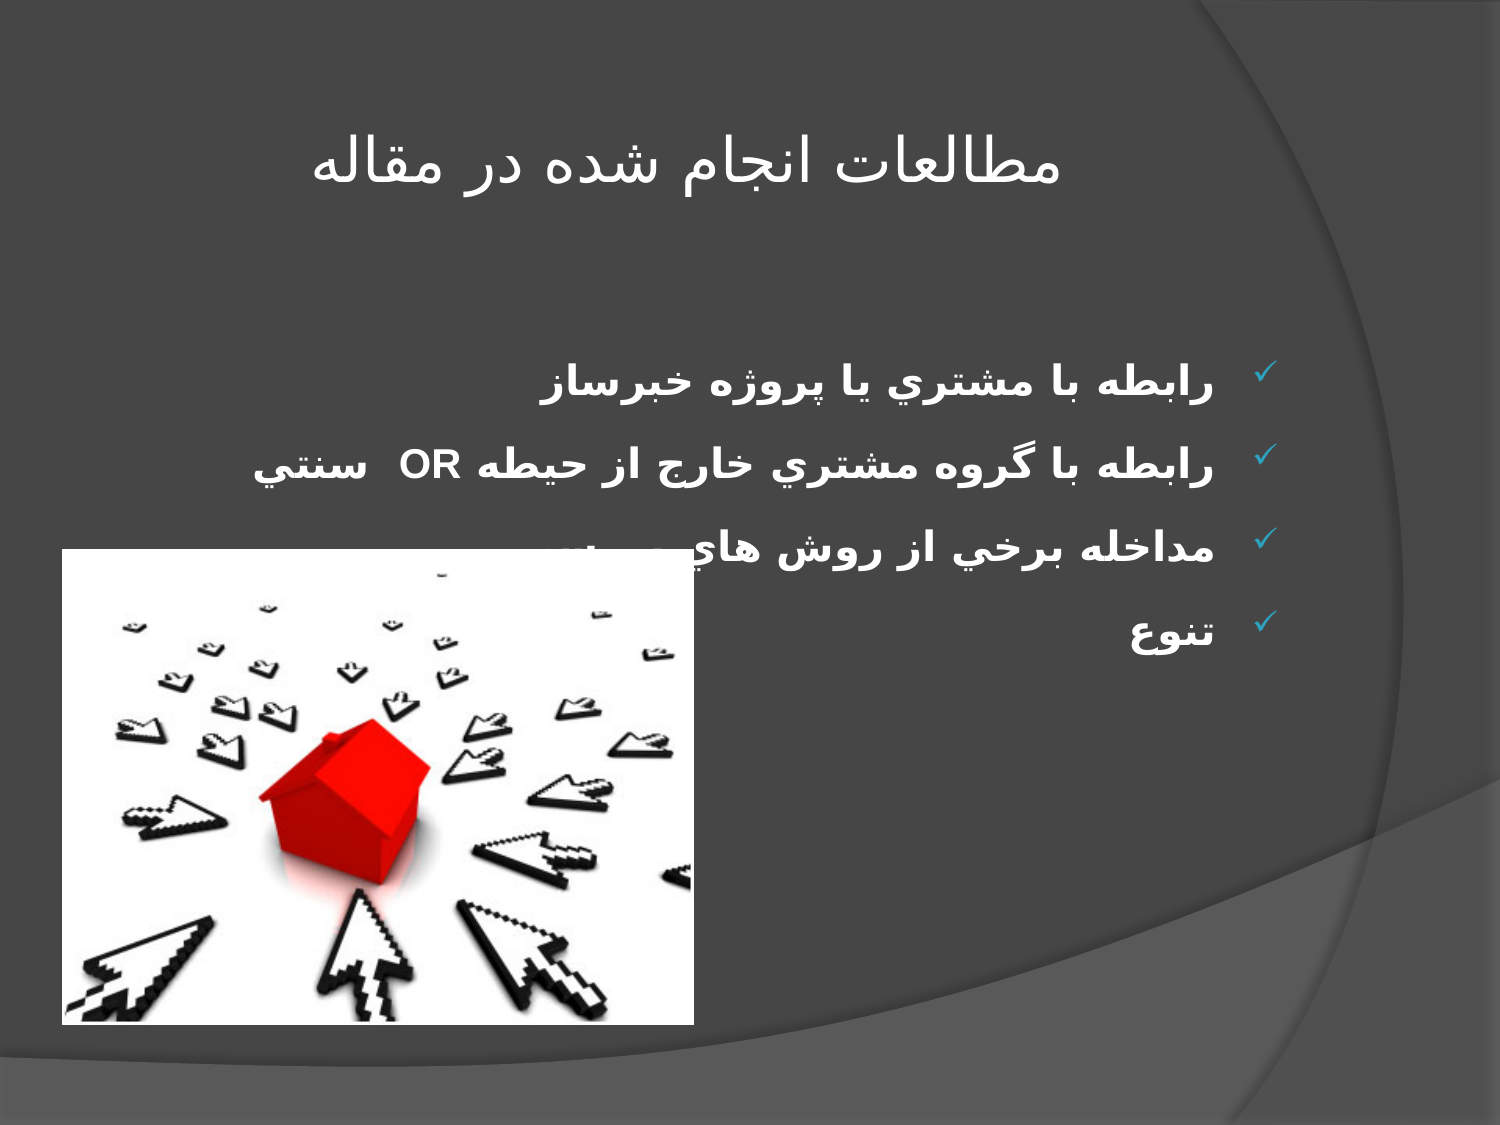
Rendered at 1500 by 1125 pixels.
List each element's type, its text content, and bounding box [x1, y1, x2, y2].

list رابطه با مشتري يا پروژه خبرساز رابطه با گروه مشتري خارج از حيطه OR سنتي مداخله برخي از روش هاي بررسي تنوع [75, 262, 1300, 1005]
title مطالعات انجام شده در مقاله [75, 45, 1300, 233]
picture [62, 549, 694, 1026]
